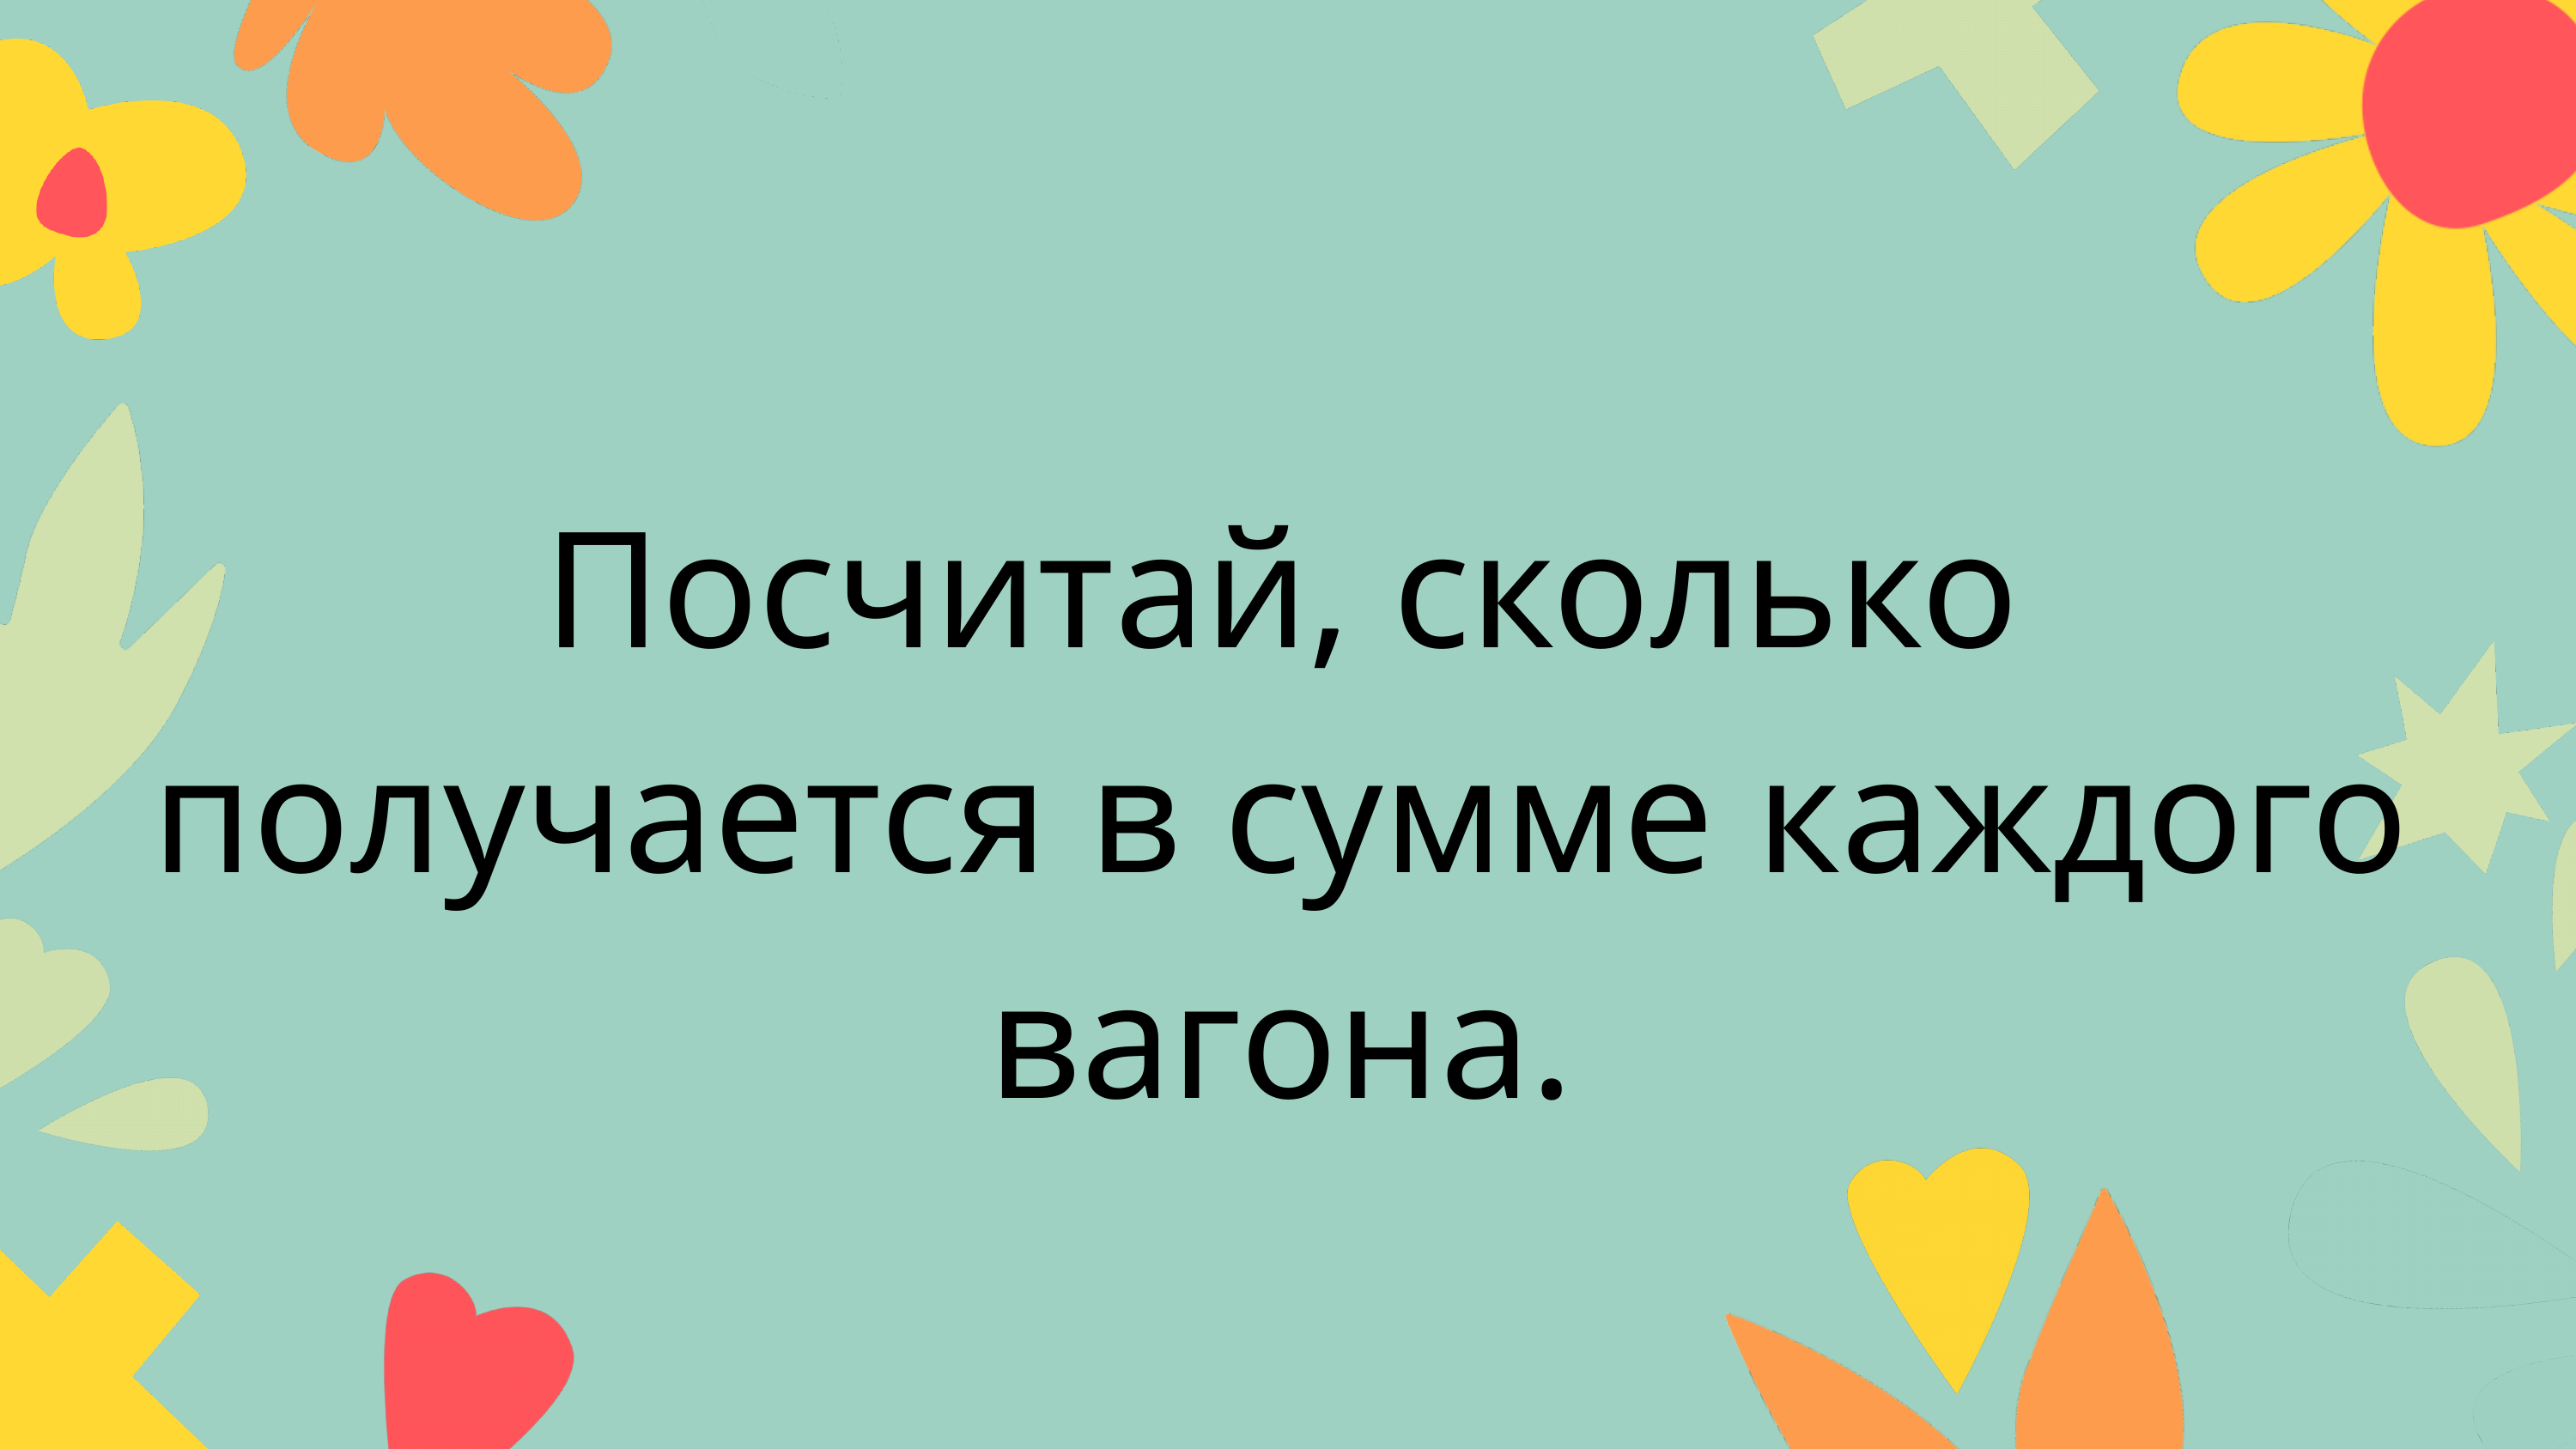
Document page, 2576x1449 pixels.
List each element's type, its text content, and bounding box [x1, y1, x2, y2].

picture [0, 0, 854, 346]
picture [1725, 640, 2576, 1449]
picture [0, 402, 233, 1449]
picture [1783, 0, 2124, 185]
picture [292, 1212, 633, 1449]
picture [2151, 0, 2576, 452]
text_box Посчитай, сколько получается в сумме каждого вагона. [139, 454, 2423, 1131]
